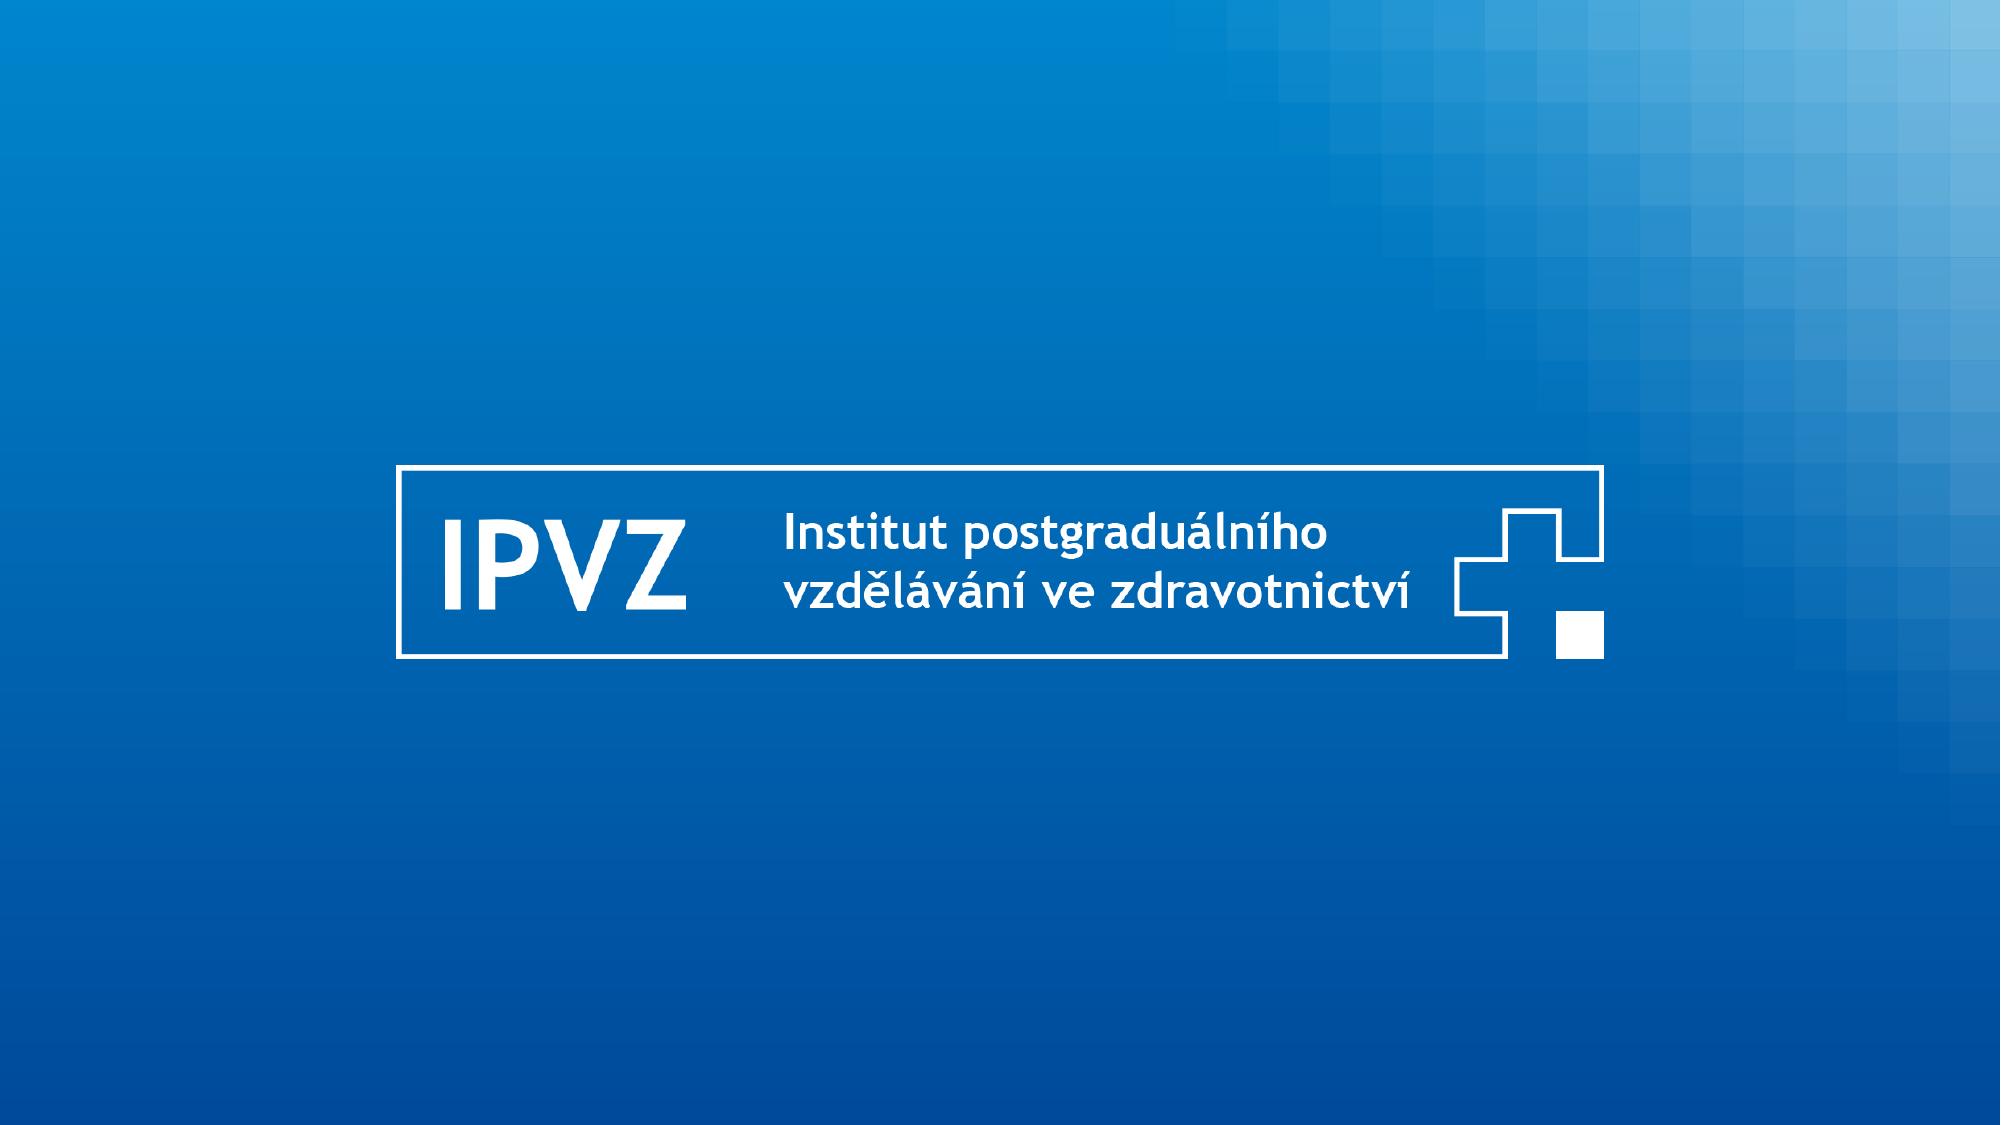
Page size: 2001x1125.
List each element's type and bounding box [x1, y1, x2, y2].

picture [0, 0, 2001, 825]
